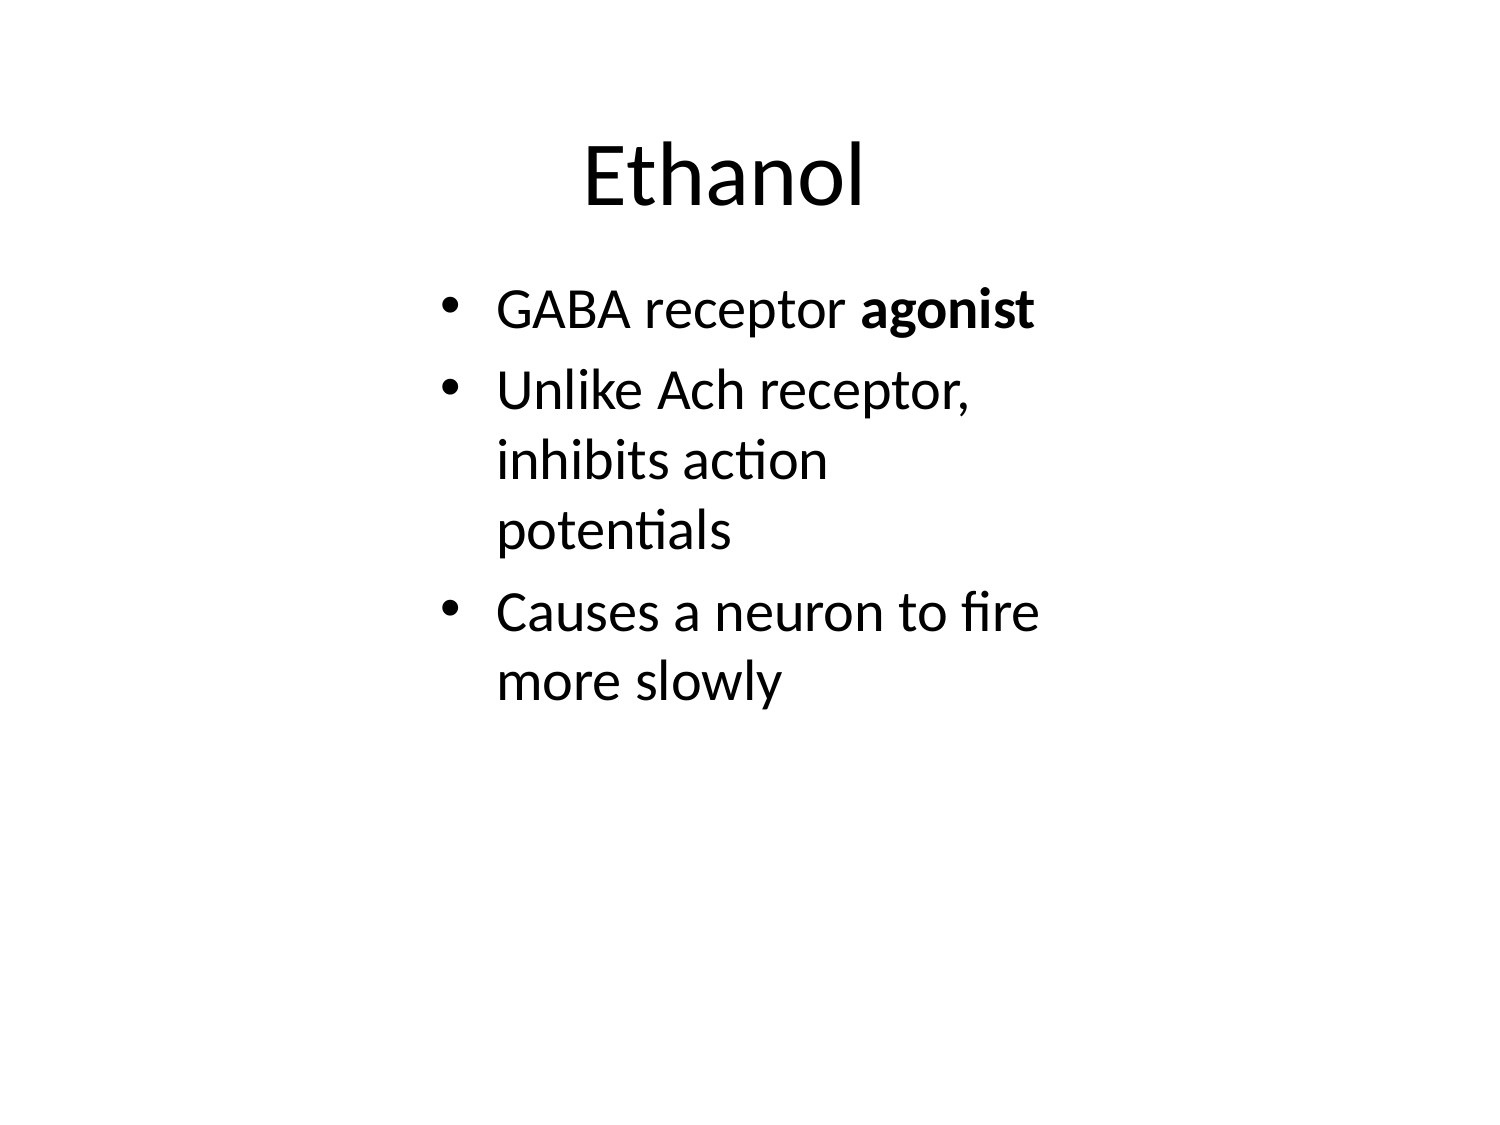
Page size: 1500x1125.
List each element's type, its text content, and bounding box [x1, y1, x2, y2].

list GABA receptor agonist Unlike Ach receptor, inhibits action potentials Causes a neuron to fire more slowly [425, 262, 1088, 1005]
title Ethanol [50, 75, 1400, 263]
